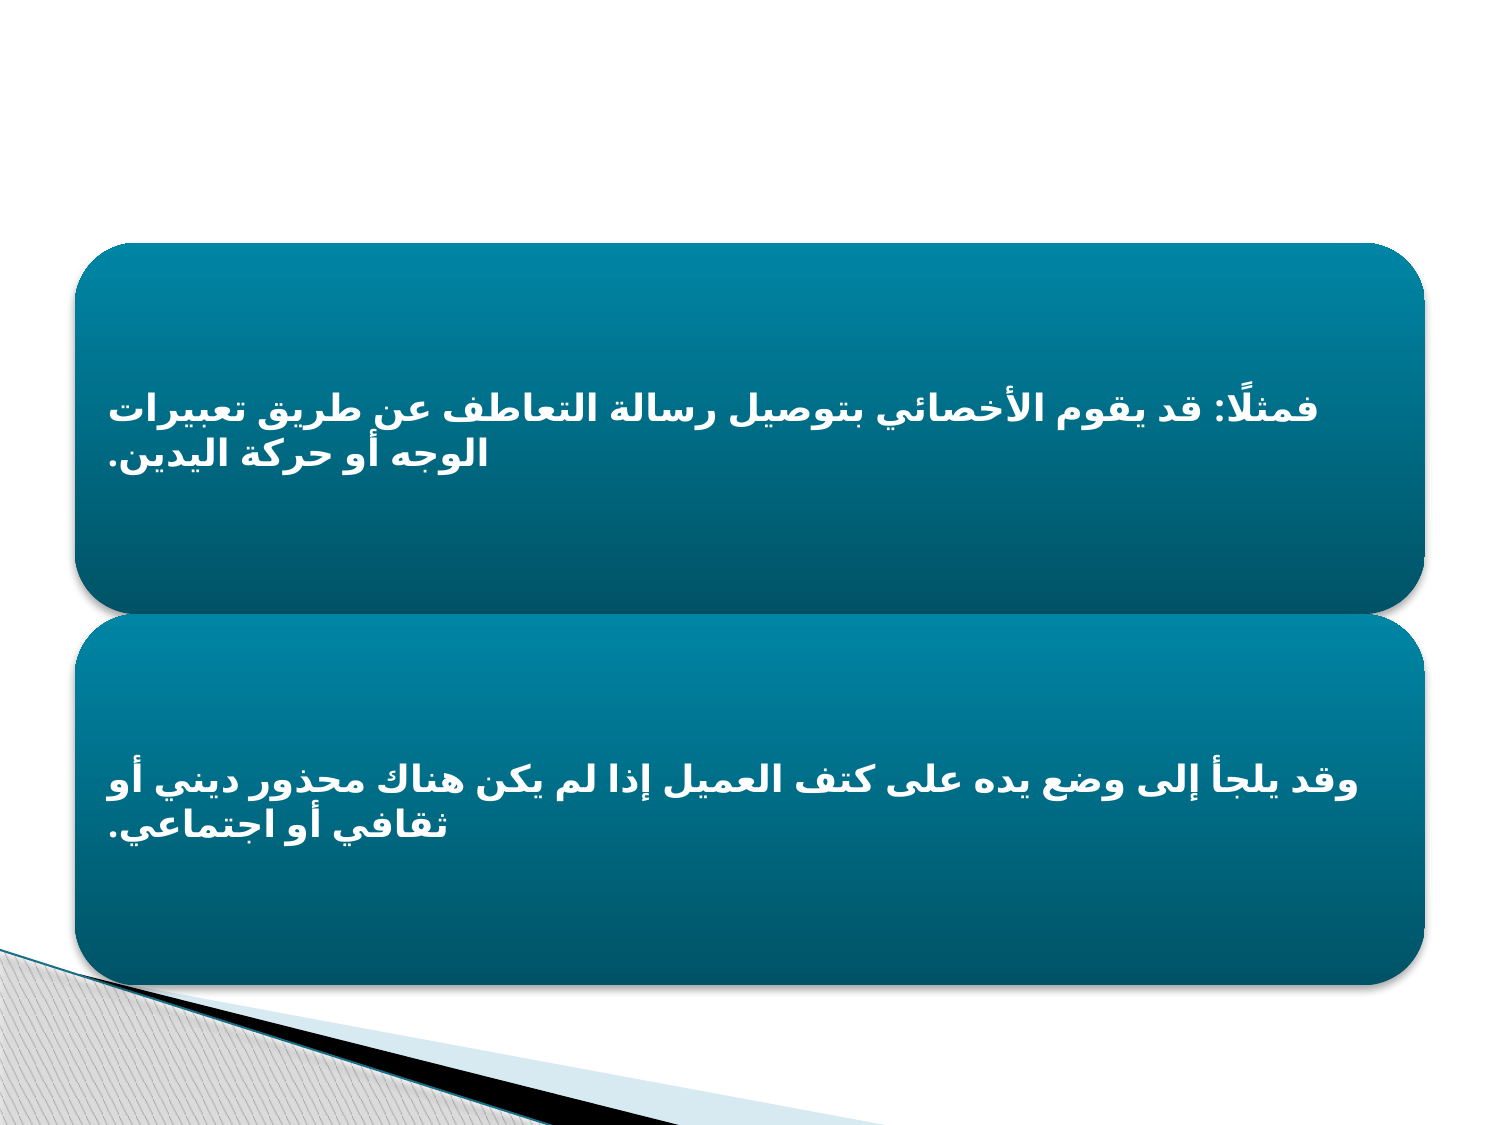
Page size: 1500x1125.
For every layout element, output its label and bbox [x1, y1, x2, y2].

list [74, 242, 1426, 986]
